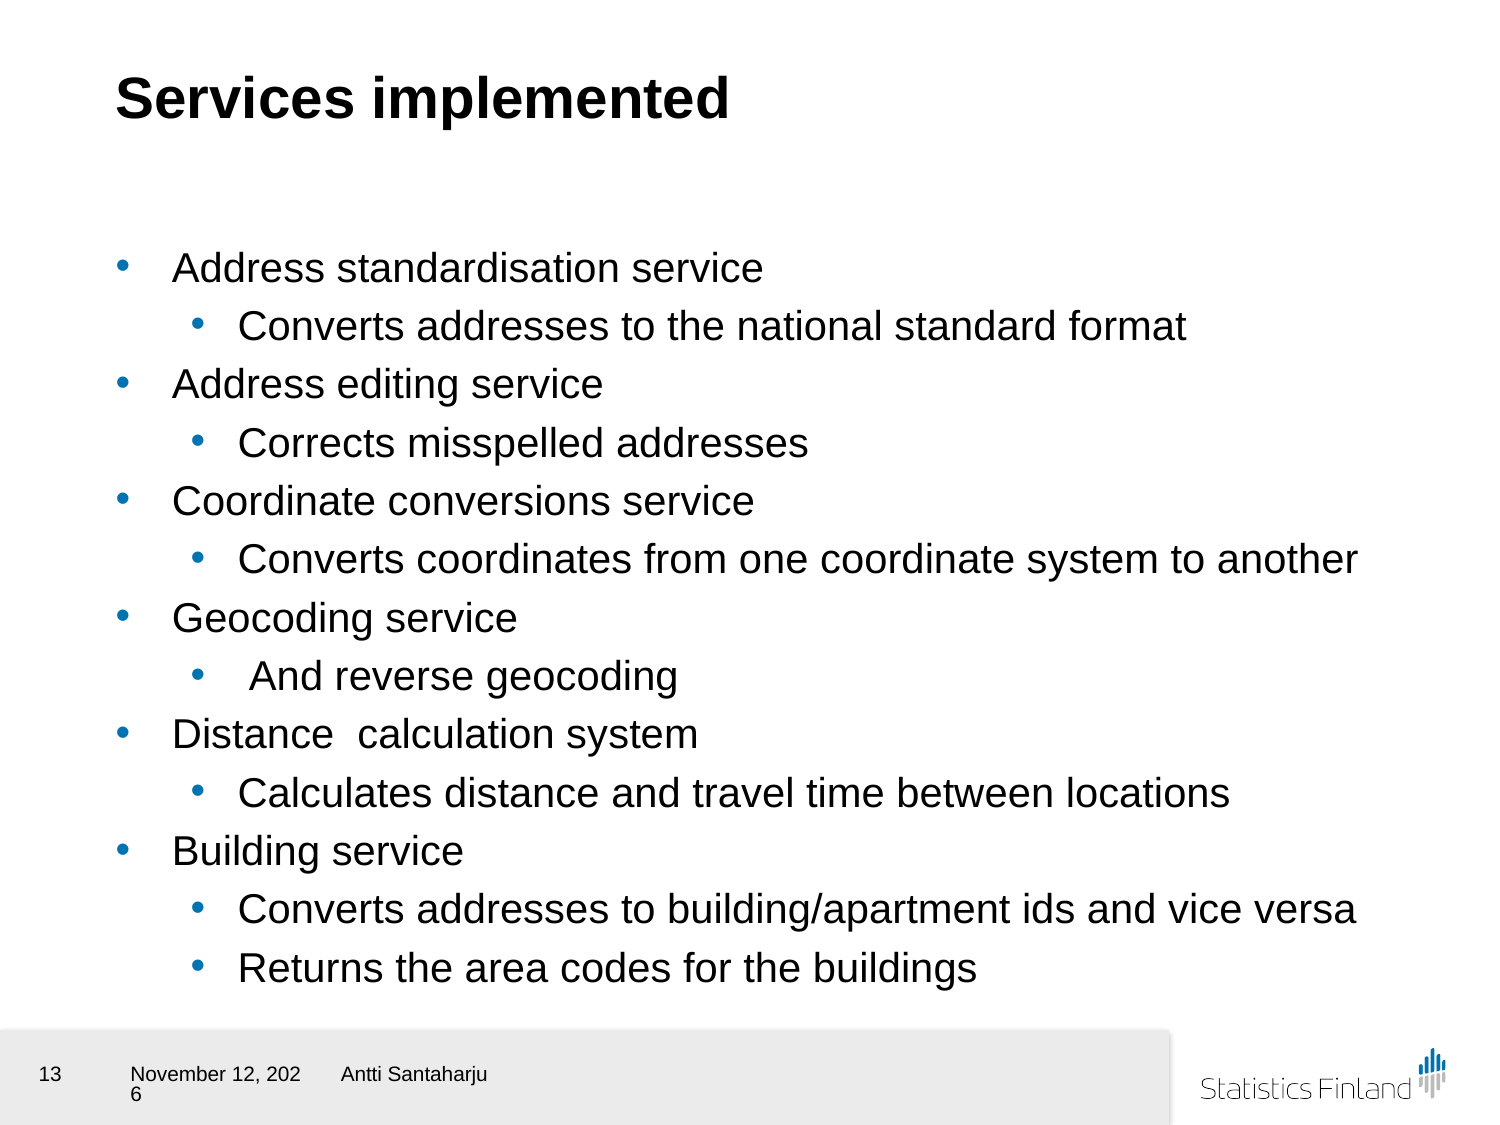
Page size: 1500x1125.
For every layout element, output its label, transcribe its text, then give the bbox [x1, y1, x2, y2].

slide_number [116, 1042, 325, 1103]
picture [1201, 1048, 1446, 1099]
title Services implemented [115, 60, 1385, 132]
list Address standardisation service Converts addresses to the national standard format Address editing service Corrects misspelled addresses Coordinate conversions service Converts coordinates from one coordinate system to another Geocoding service And reverse geocoding Distance calculation system Calculates distance and travel time between locations Building service Converts addresses to building/apartment ids and vice versa Returns the area codes for the buildings [115, 240, 1385, 964]
slide_number 13 [0, 1042, 116, 1103]
footer Antti Santaharju [325, 1042, 801, 1103]
